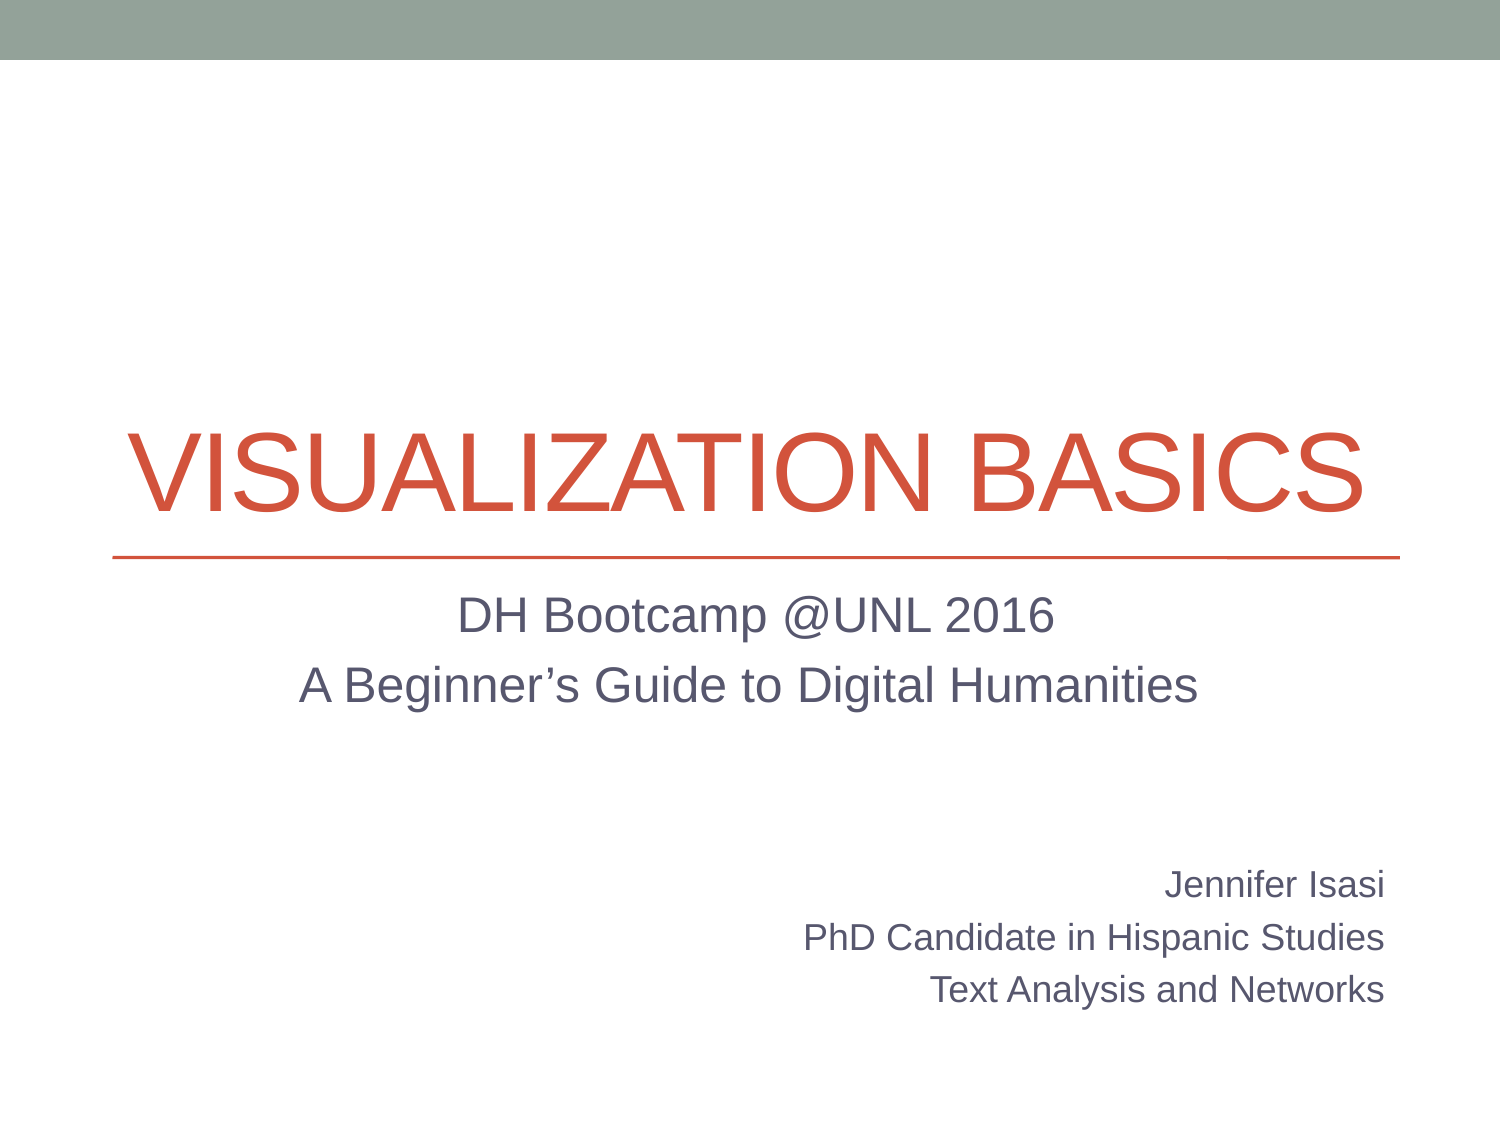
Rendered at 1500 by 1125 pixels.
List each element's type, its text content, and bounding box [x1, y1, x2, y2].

subtitle DH Bootcamp @UNL 2016 A Beginner’s Guide to Digital Humanities Jennifer Isasi PhD Candidate in Hispanic Studies Text Analysis and Networks [112, 575, 1400, 1063]
title Visualization Basics [112, 224, 1400, 542]
